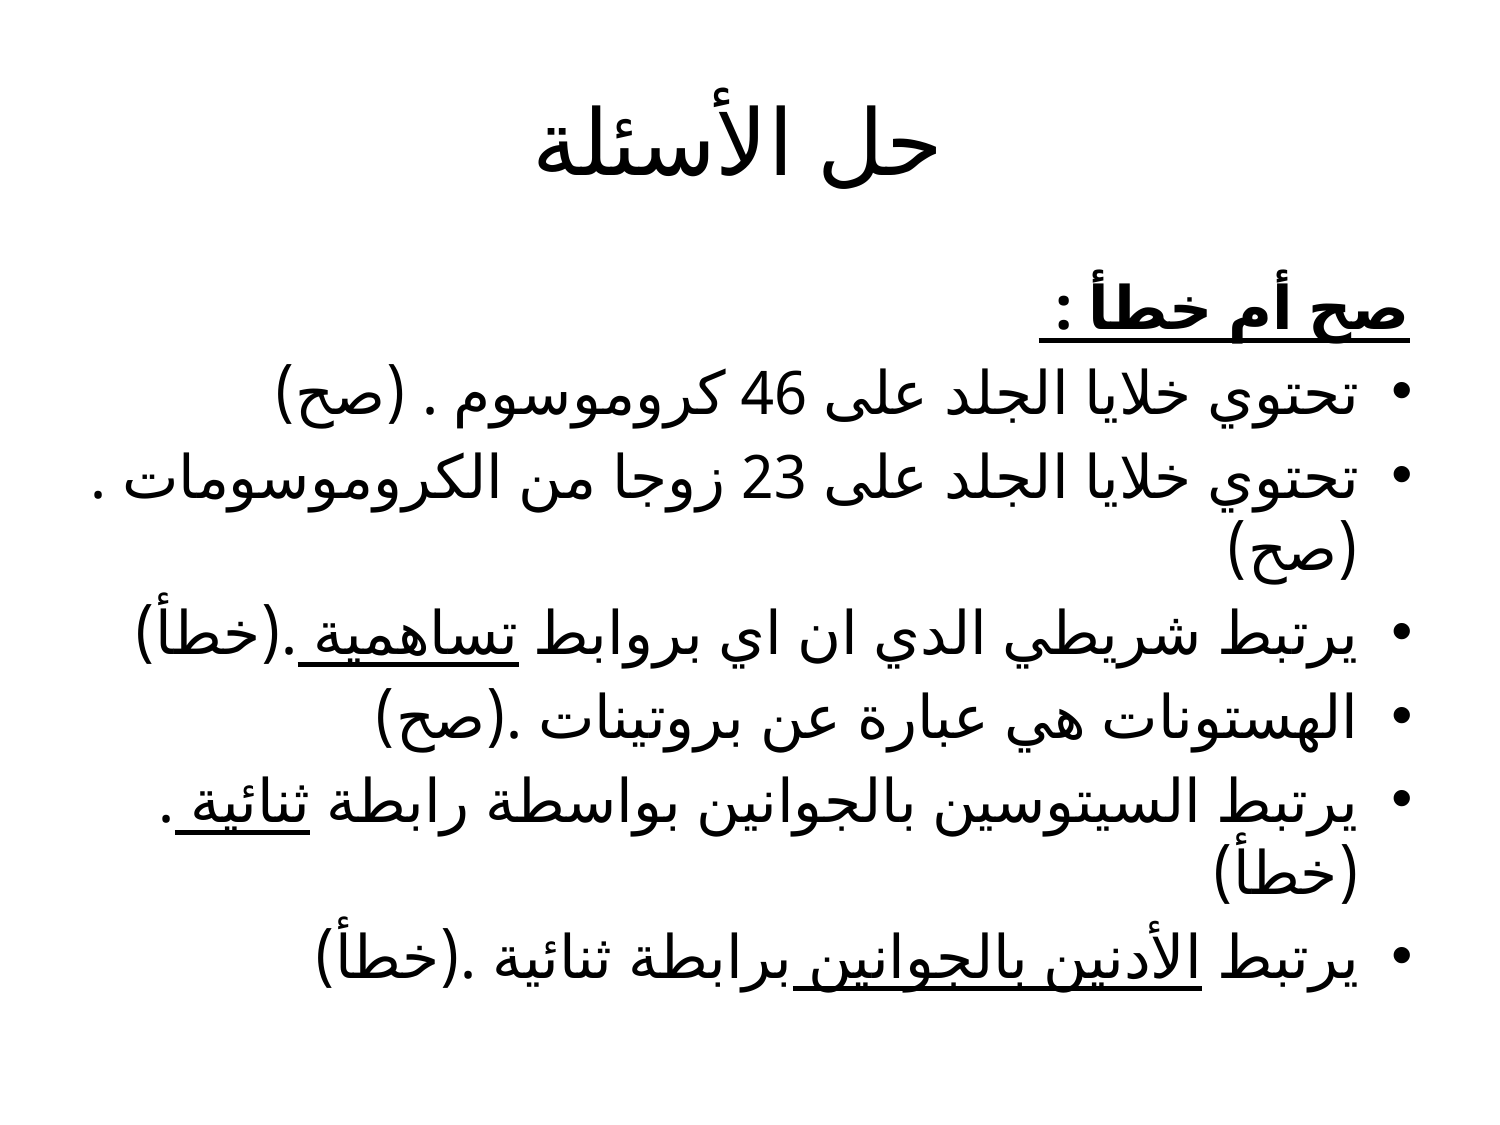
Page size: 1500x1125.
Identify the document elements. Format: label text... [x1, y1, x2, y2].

list صح أم خطأ : تحتوي خلايا الجلد على 46 كروموسوم . (صح) تحتوي خلايا الجلد على 23 زوجا من الكروموسومات .(صح) يرتبط شريطي الدي ان اي بروابط تساهمية .(خطأ) الهستونات هي عبارة عن بروتينات .(صح) يرتبط السيتوسين بالجوانين بواسطة رابطة ثنائية .(خطأ) يرتبط الأدنين بالجوانين برابطة ثنائية .(خطأ) [75, 262, 1425, 1005]
title حل الأسئلة [75, 45, 1425, 233]
